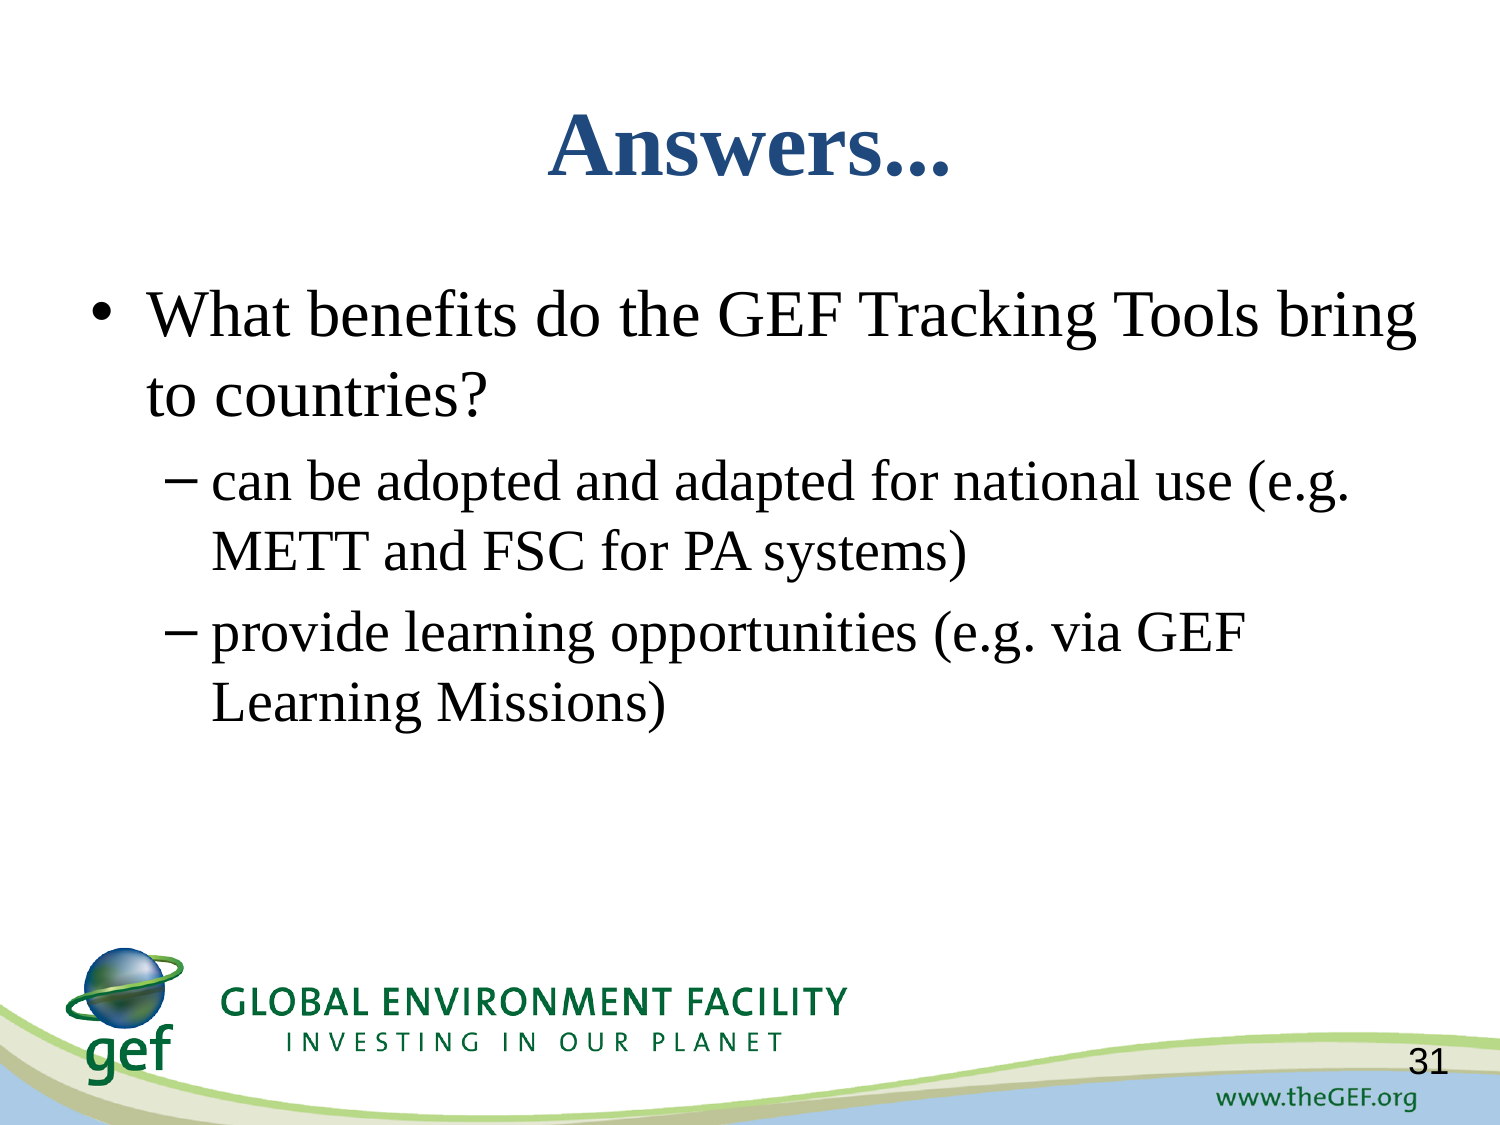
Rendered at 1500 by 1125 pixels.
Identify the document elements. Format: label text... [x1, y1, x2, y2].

list What benefits do the GEF Tracking Tools bring to countries? can be adopted and adapted for national use (e.g. METT and FSC for PA systems) provide learning opportunities (e.g. via GEF Learning Missions) [74, 262, 1454, 1006]
slide_number 31 [1374, 1017, 1500, 1100]
title Answers... [74, 44, 1426, 233]
picture [0, 920, 1500, 1125]
